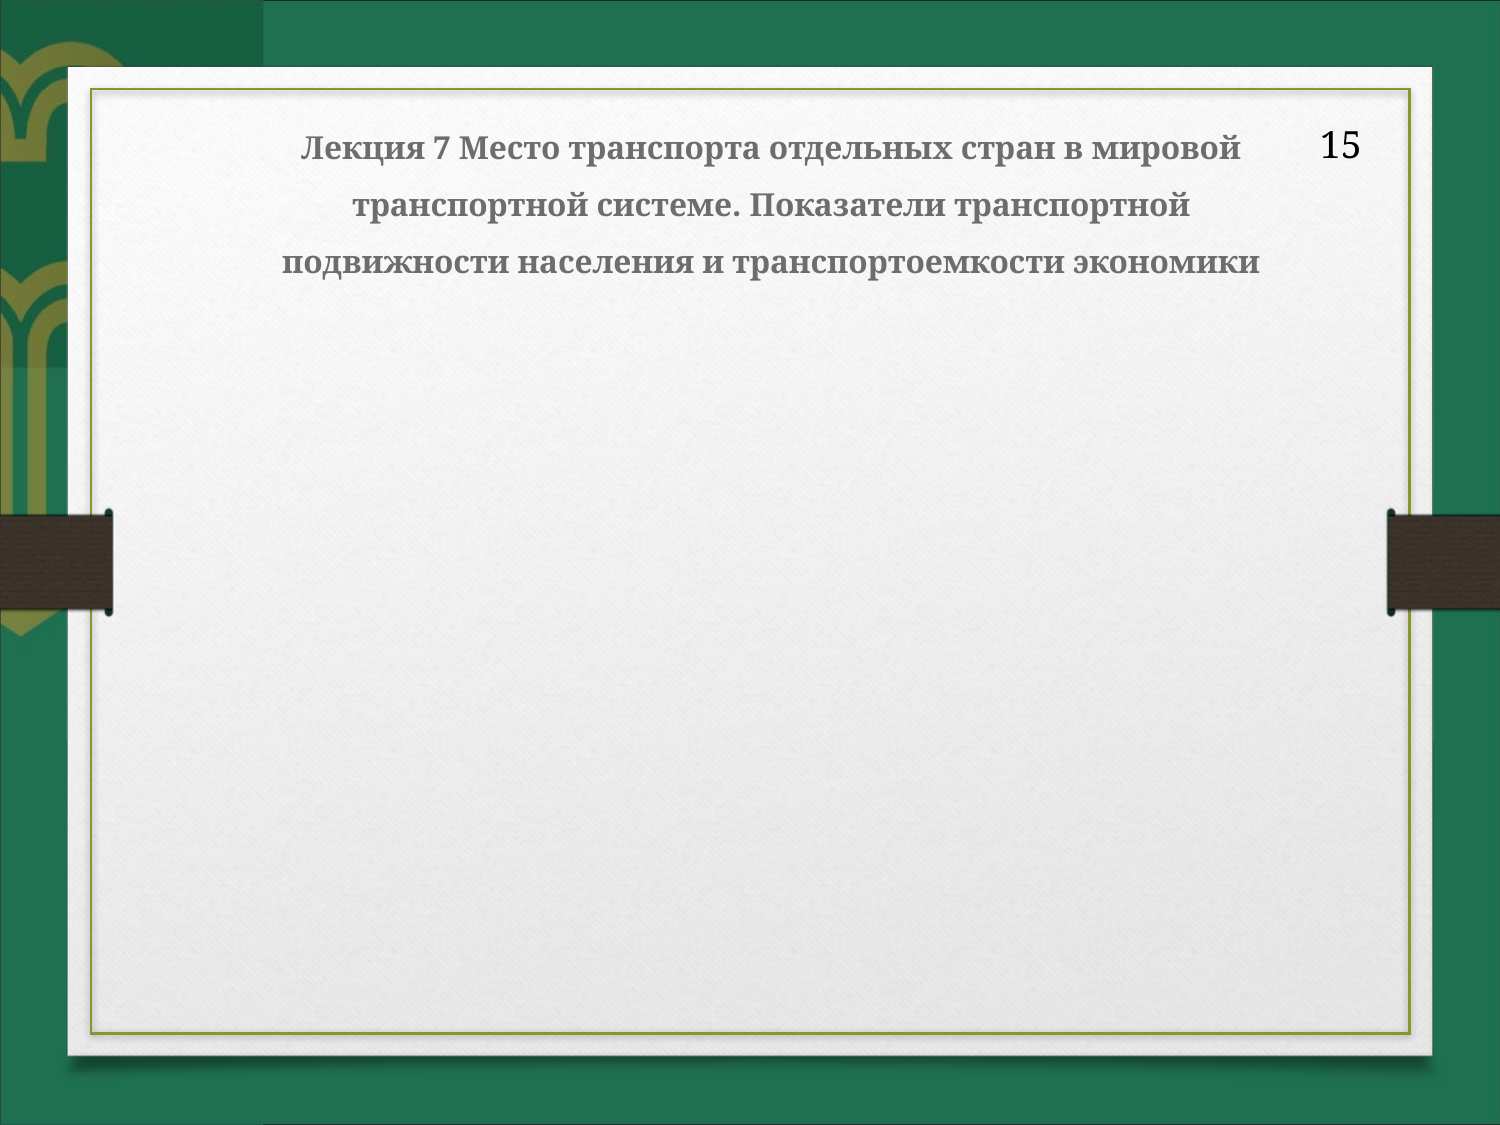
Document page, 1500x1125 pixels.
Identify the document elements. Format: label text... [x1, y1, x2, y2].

picture [0, 0, 1500, 1125]
title Лекция 7 Место транспорта отдельных стран в мировой транспортной системе. Показатели транспортной подвижности населения и транспортоемкости экономики [253, 101, 1289, 303]
text_box 15 [1305, 113, 1393, 174]
